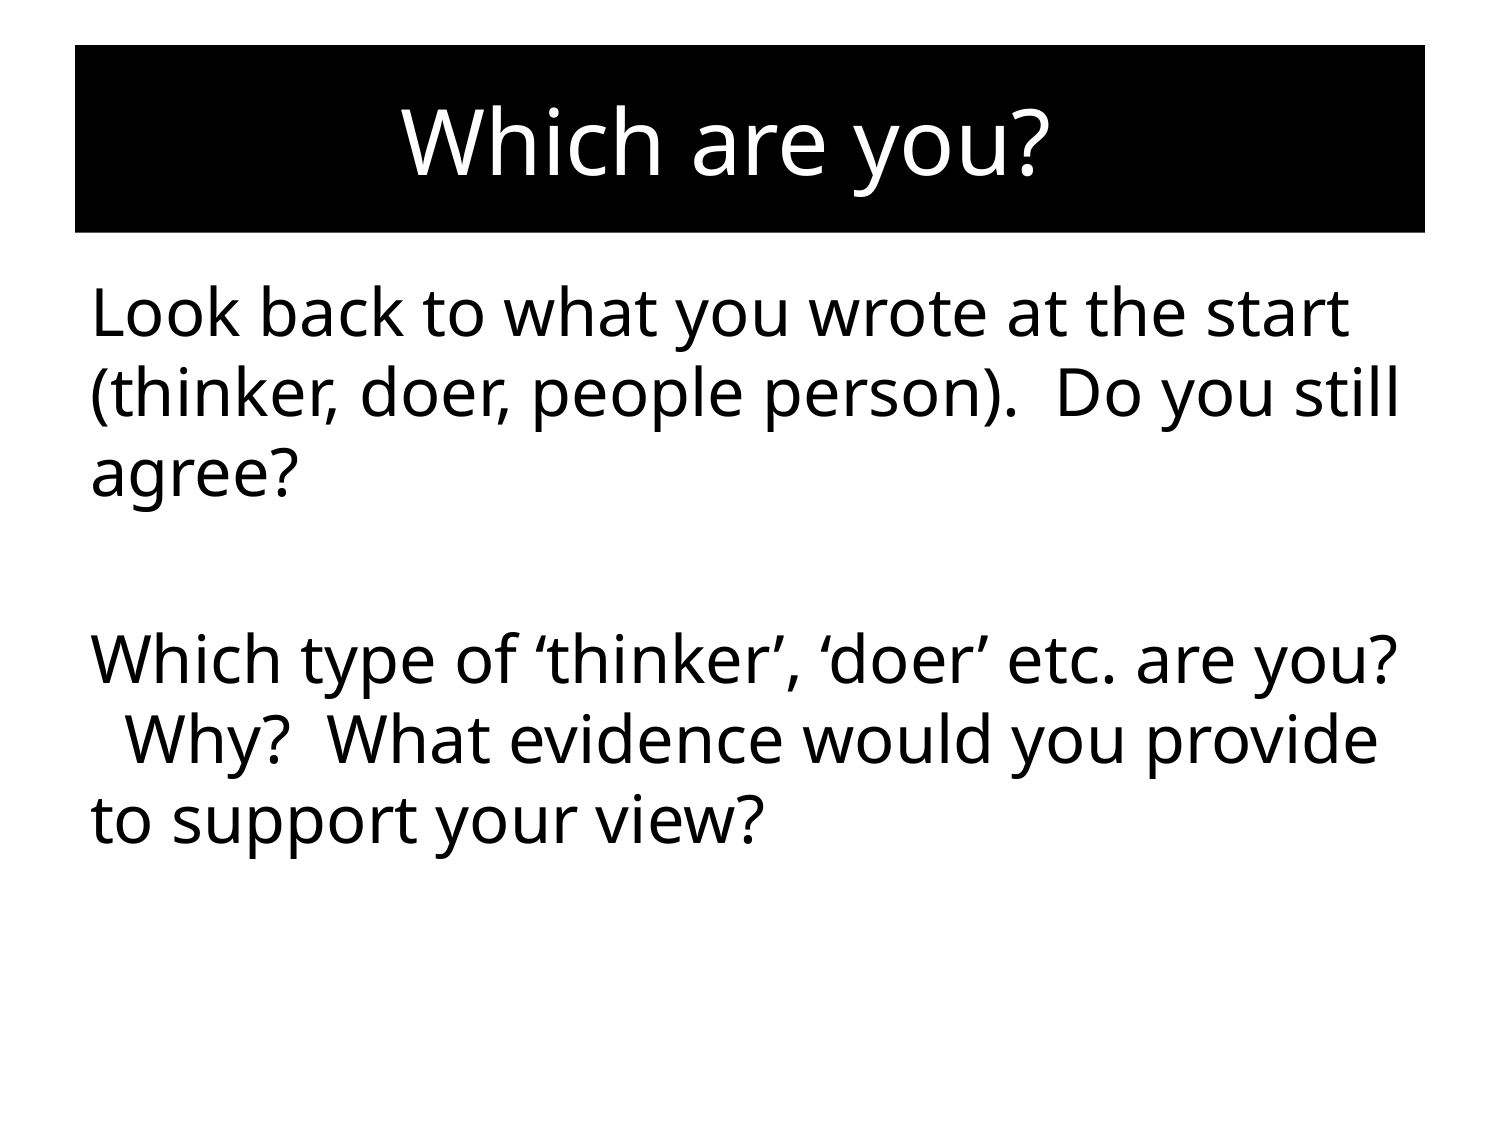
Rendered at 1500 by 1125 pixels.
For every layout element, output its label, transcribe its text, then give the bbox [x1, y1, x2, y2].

title Which are you? [75, 45, 1425, 233]
list Look back to what you wrote at the start (thinker, doer, people person). Do you still agree? Which type of ‘thinker’, ‘doer’ etc. are you? Why? What evidence would you provide to support your view? [75, 262, 1425, 1005]
